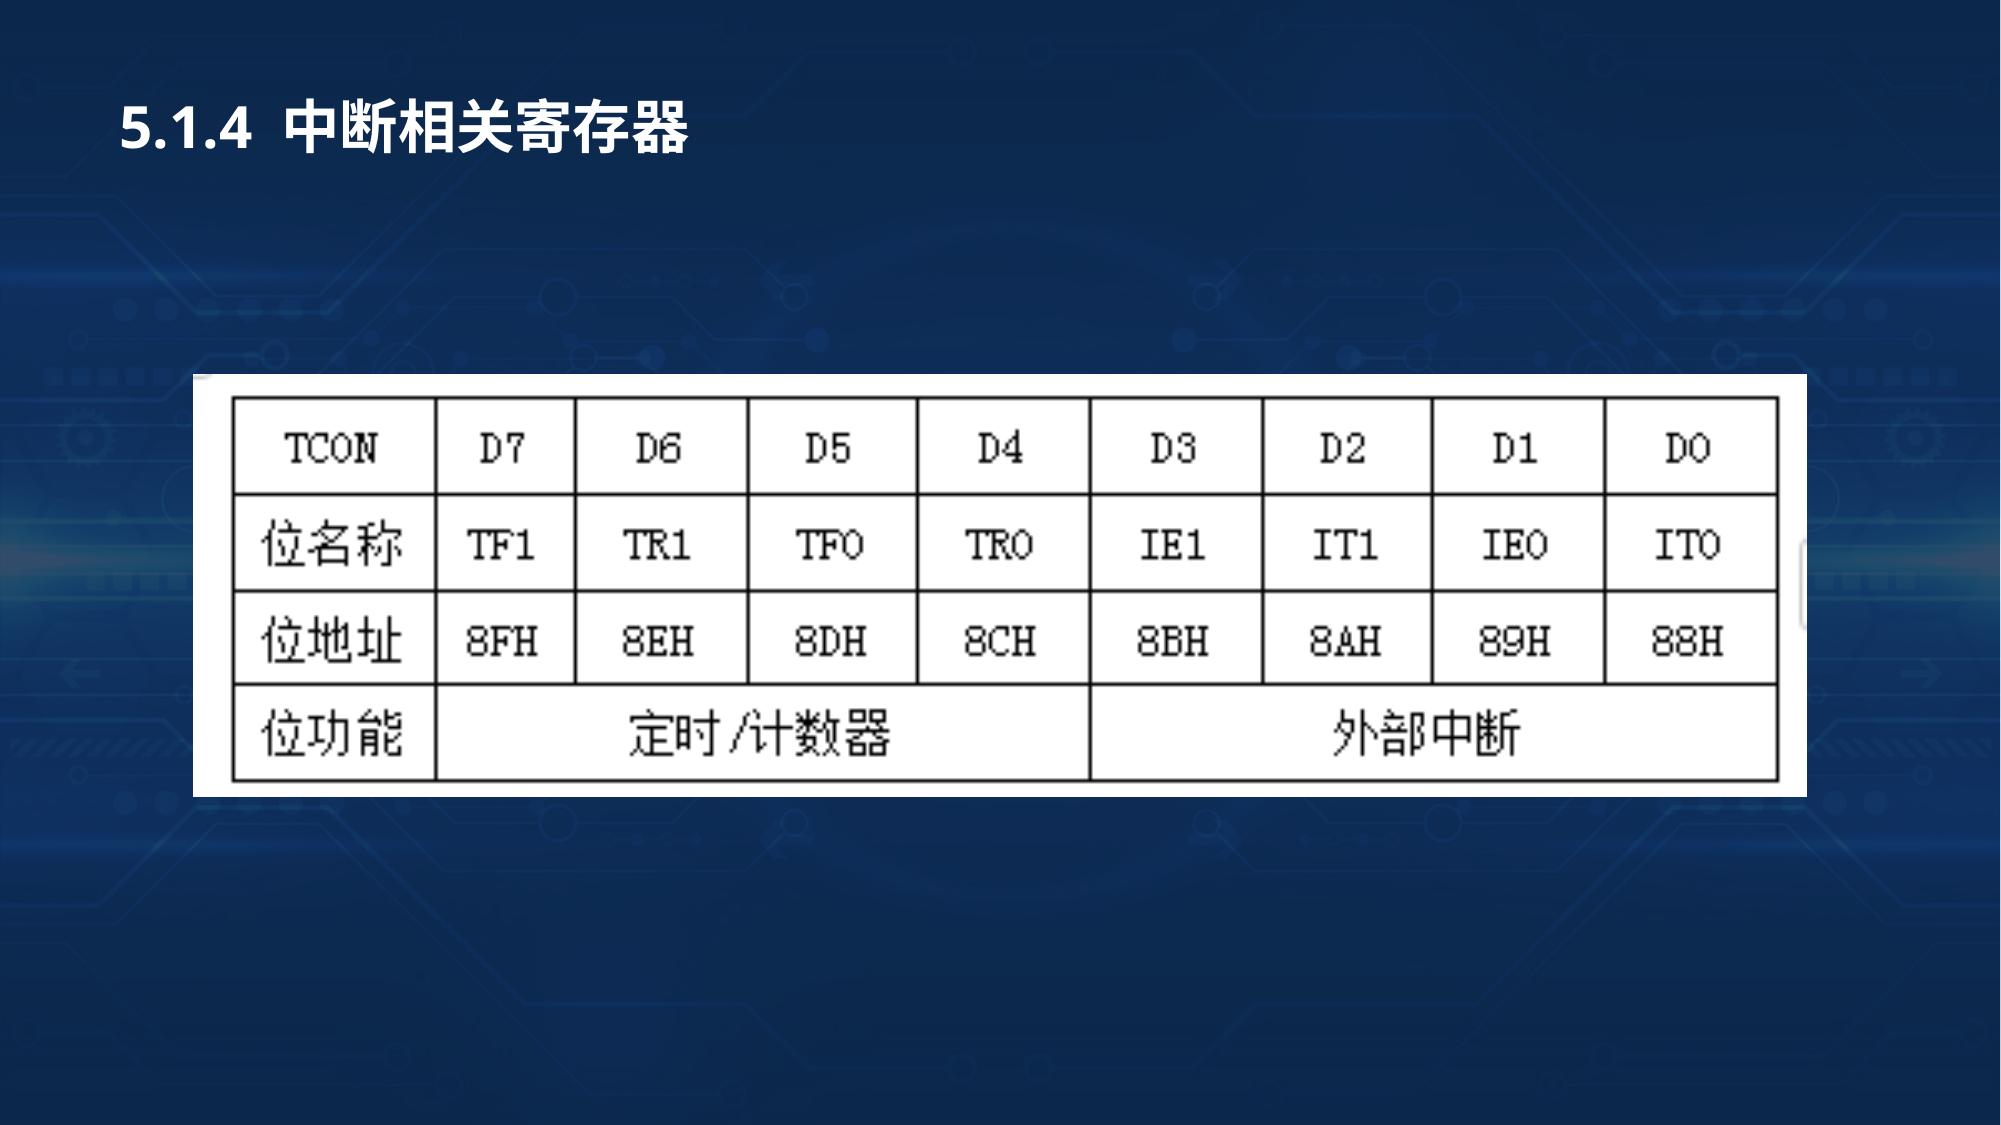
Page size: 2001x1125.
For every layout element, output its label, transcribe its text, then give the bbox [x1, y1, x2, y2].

picture [193, 374, 1807, 797]
text_box 5.1.4 中断相关寄存器 [104, 83, 939, 168]
